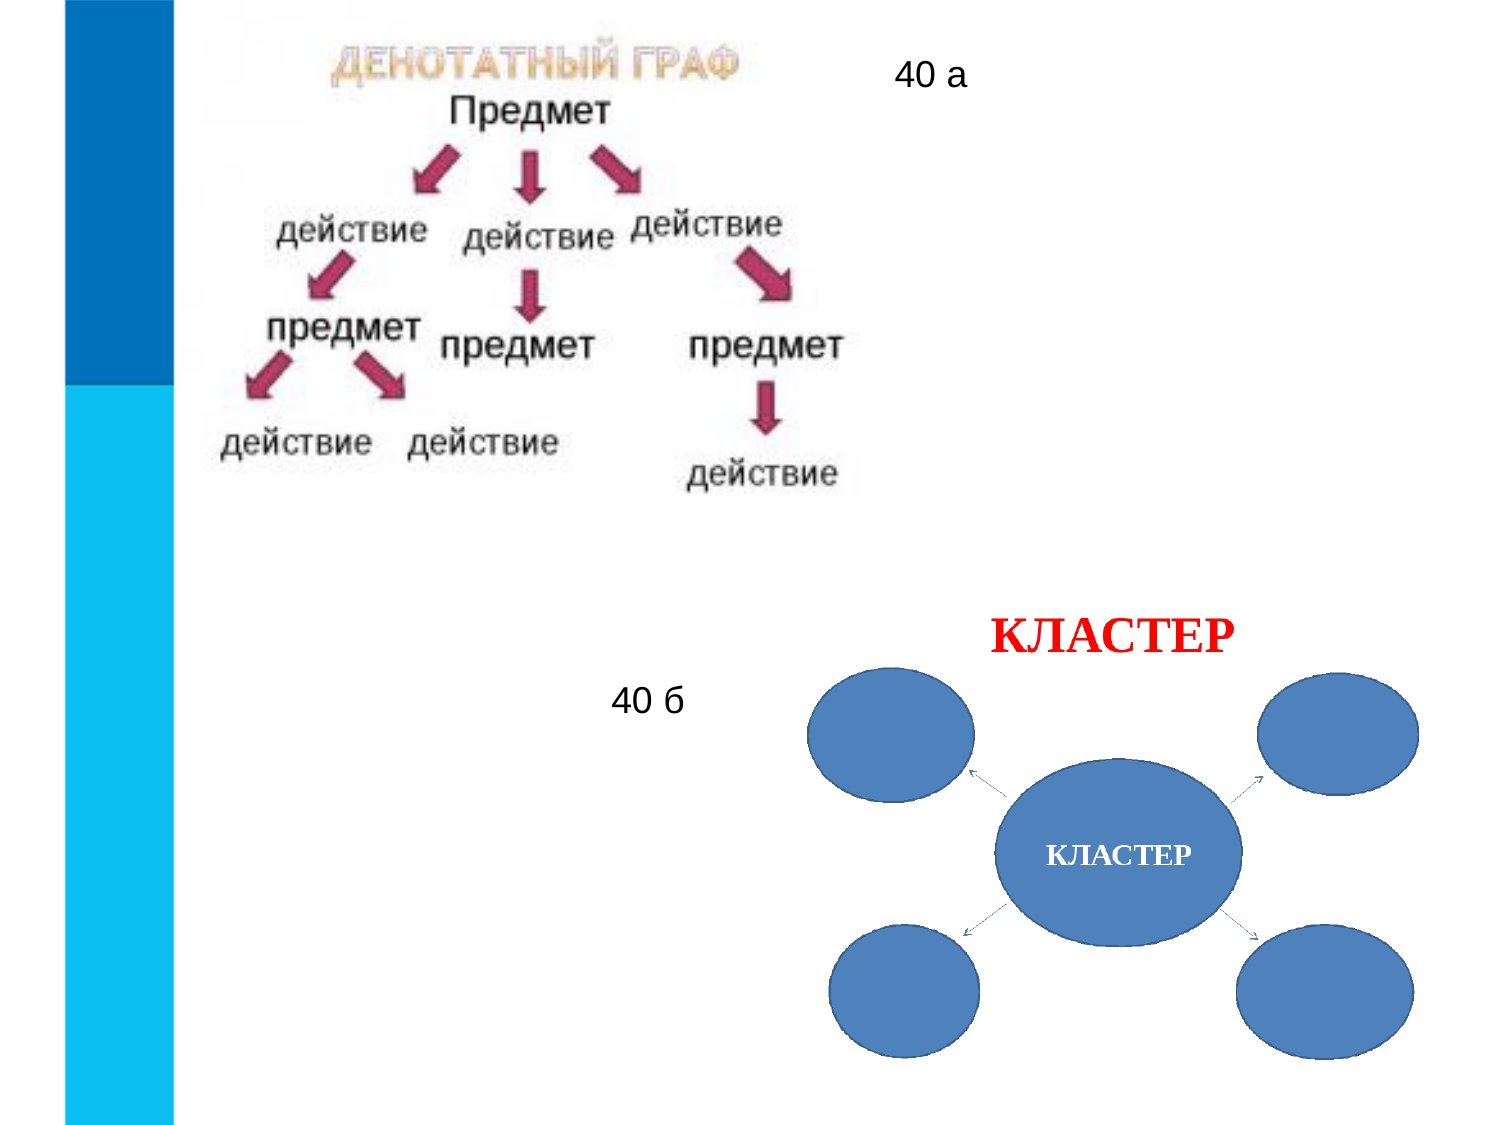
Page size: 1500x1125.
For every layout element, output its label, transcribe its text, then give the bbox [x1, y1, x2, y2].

picture [0, 0, 1500, 1125]
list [182, 0, 874, 509]
text_box 40 б [596, 668, 750, 729]
text_box 40 а [879, 42, 1034, 103]
